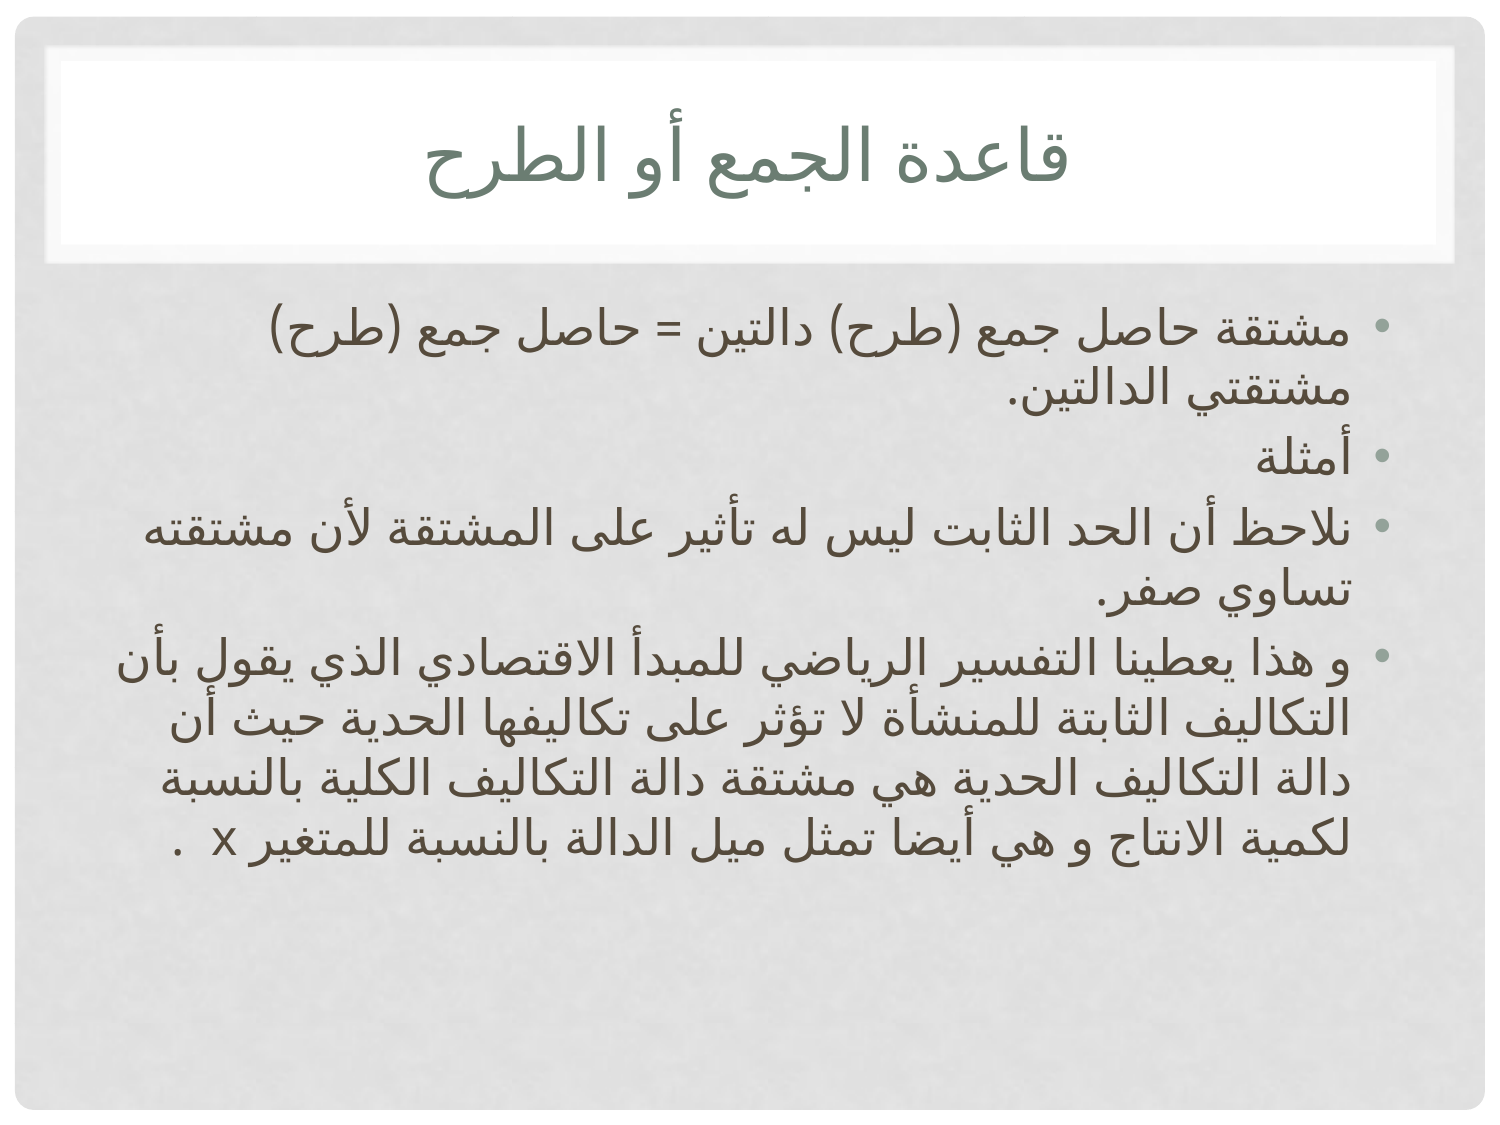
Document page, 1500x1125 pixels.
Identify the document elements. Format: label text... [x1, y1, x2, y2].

list مشتقة حاصل جمع (طرح) دالتين = حاصل جمع (طرح) مشتقتي الدالتين. أمثلة نلاحظ أن الحد الثابت ليس له تأثير على المشتقة لأن مشتقته تساوي صفر. و هذا يعطينا التفسير الرياضي للمبدأ الاقتصادي الذي يقول بأن التكاليف الثابتة للمنشأة لا تؤثر على تكاليفها الحدية حيث أن دالة التكاليف الحدية هي مشتقة دالة التكاليف الكلية بالنسبة لكمية الانتاج و هي أيضا تمثل ميل الدالة بالنسبة للمتغير x . [75, 287, 1425, 1005]
title قاعدة الجمع أو الطرح [69, 66, 1425, 238]
